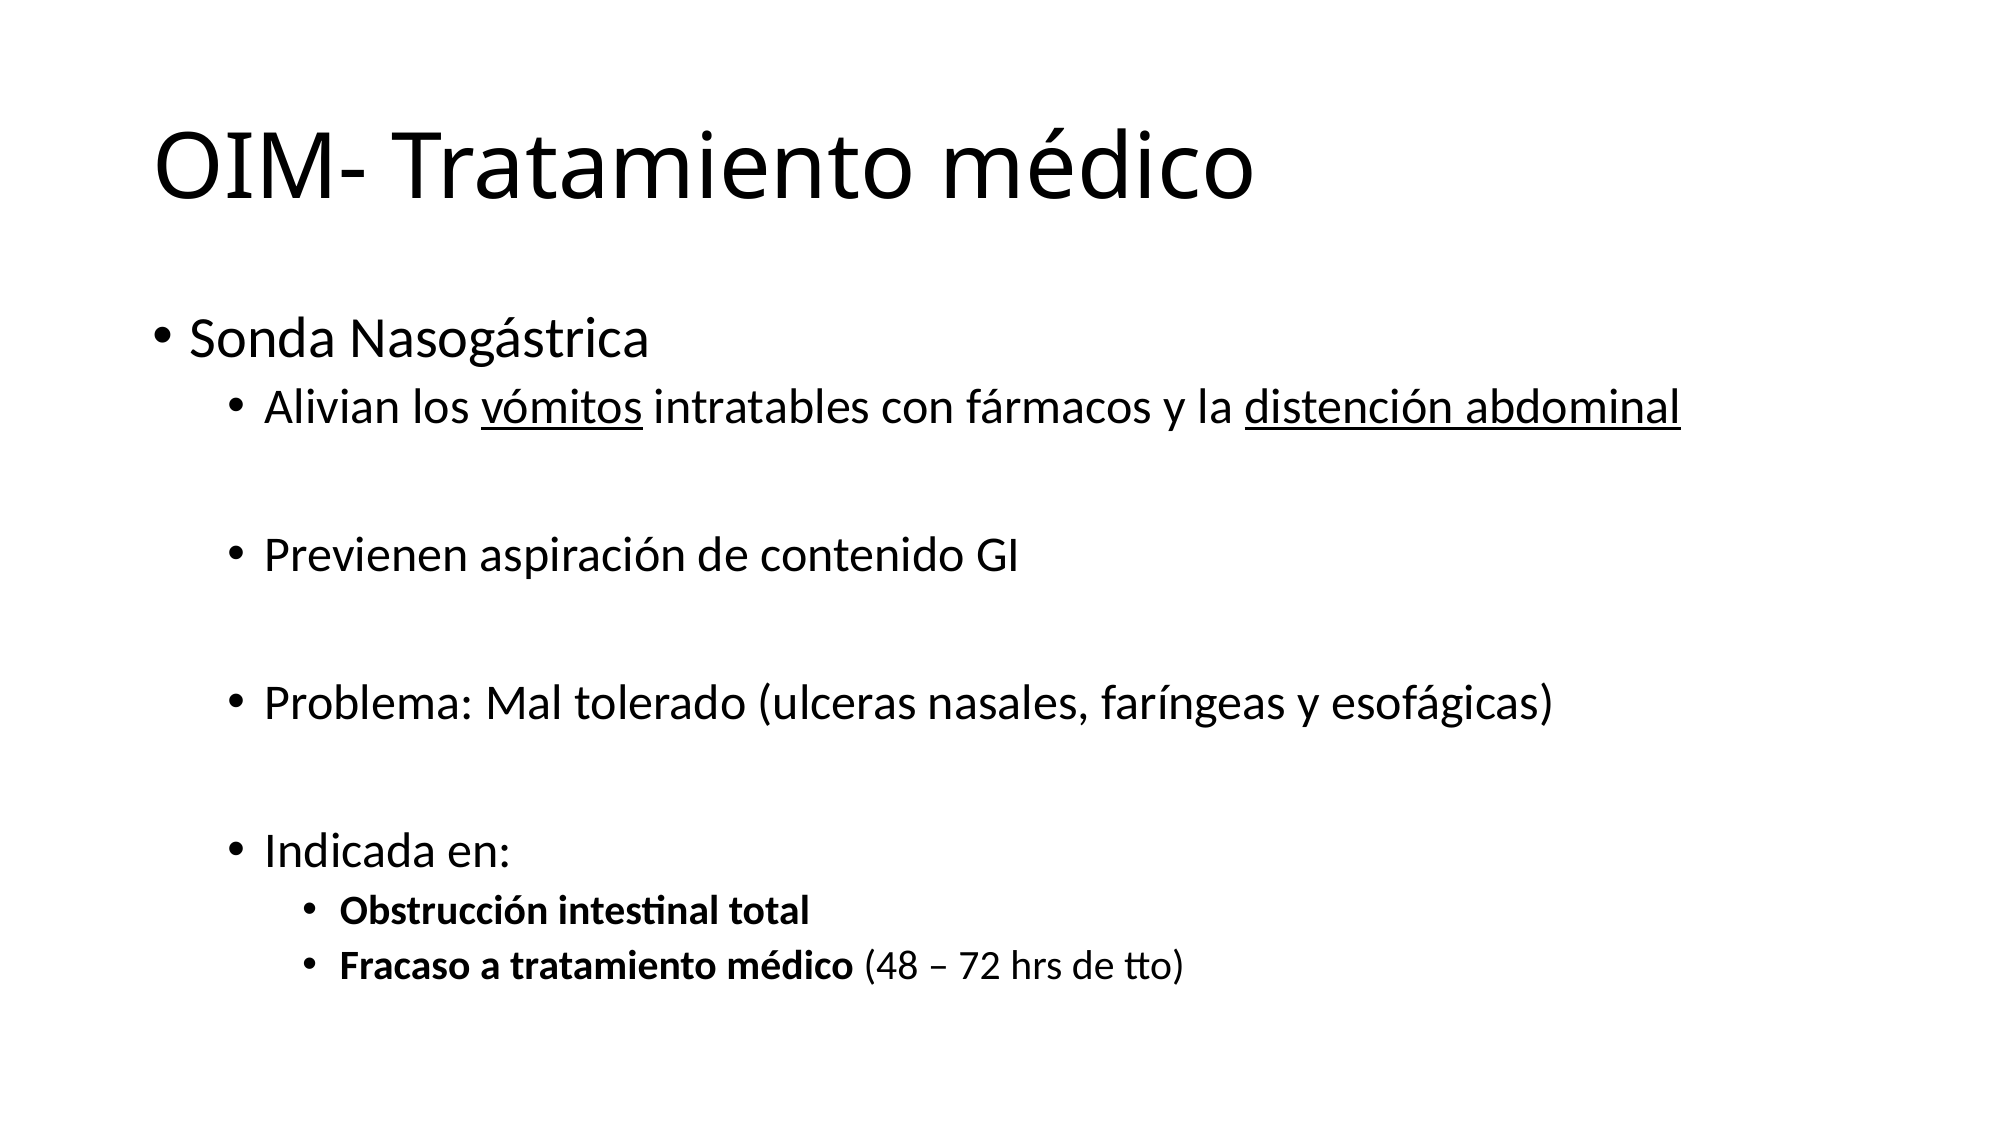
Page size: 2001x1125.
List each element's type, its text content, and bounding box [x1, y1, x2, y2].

title OIM- Tratamiento médico [137, 59, 1863, 278]
list Sonda Nasogástrica Alivian los vómitos intratables con fármacos y la distención abdominal Previenen aspiración de contenido GI Problema: Mal tolerado (ulceras nasales, faríngeas y esofágicas) Indicada en: Obstrucción intestinal total Fracaso a tratamiento médico (48 – 72 hrs de tto) [137, 299, 1863, 1014]
